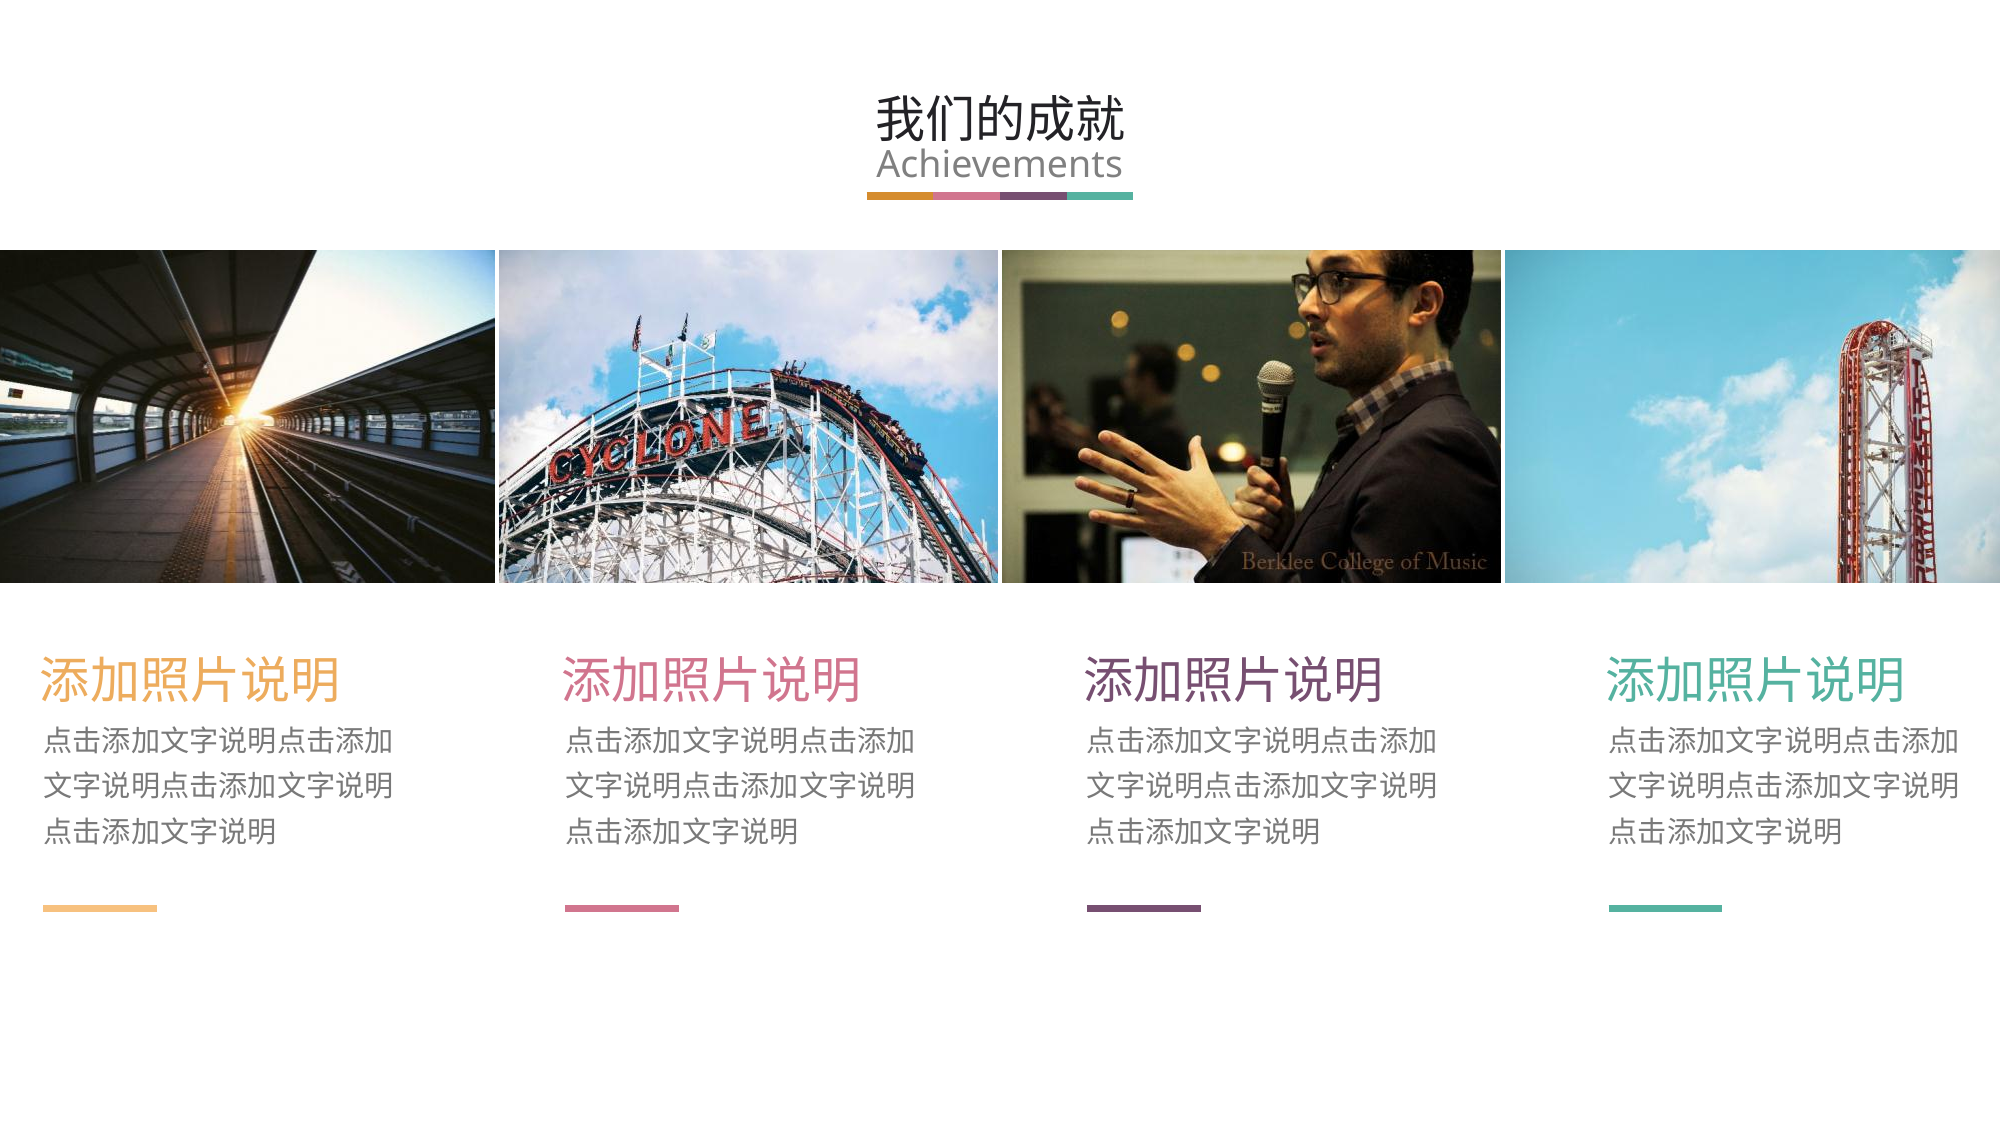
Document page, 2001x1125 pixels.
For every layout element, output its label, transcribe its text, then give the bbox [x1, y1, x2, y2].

text_box 我们的成就 [842, 80, 1158, 155]
picture [499, 250, 998, 584]
text_box 添加照片说明 [547, 641, 942, 717]
picture [1505, 250, 2000, 584]
text_box 点击添加文字说明点击添加文字说明点击添加文字说明点击添加文字说明 [28, 704, 428, 856]
text_box Achievements [857, 132, 1143, 193]
text_box 点击添加文字说明点击添加文字说明点击添加文字说明点击添加文字说明 [1594, 704, 1993, 856]
text_box 添加照片说明 [1590, 641, 1986, 717]
text_box 点击添加文字说明点击添加文字说明点击添加文字说明点击添加文字说明 [1072, 704, 1471, 856]
text_box 添加照片说明 [1068, 641, 1464, 717]
picture [1002, 250, 1501, 584]
text_box 添加照片说明 [25, 641, 421, 717]
picture [0, 250, 495, 583]
text_box 点击添加文字说明点击添加文字说明点击添加文字说明点击添加文字说明 [550, 704, 950, 856]
